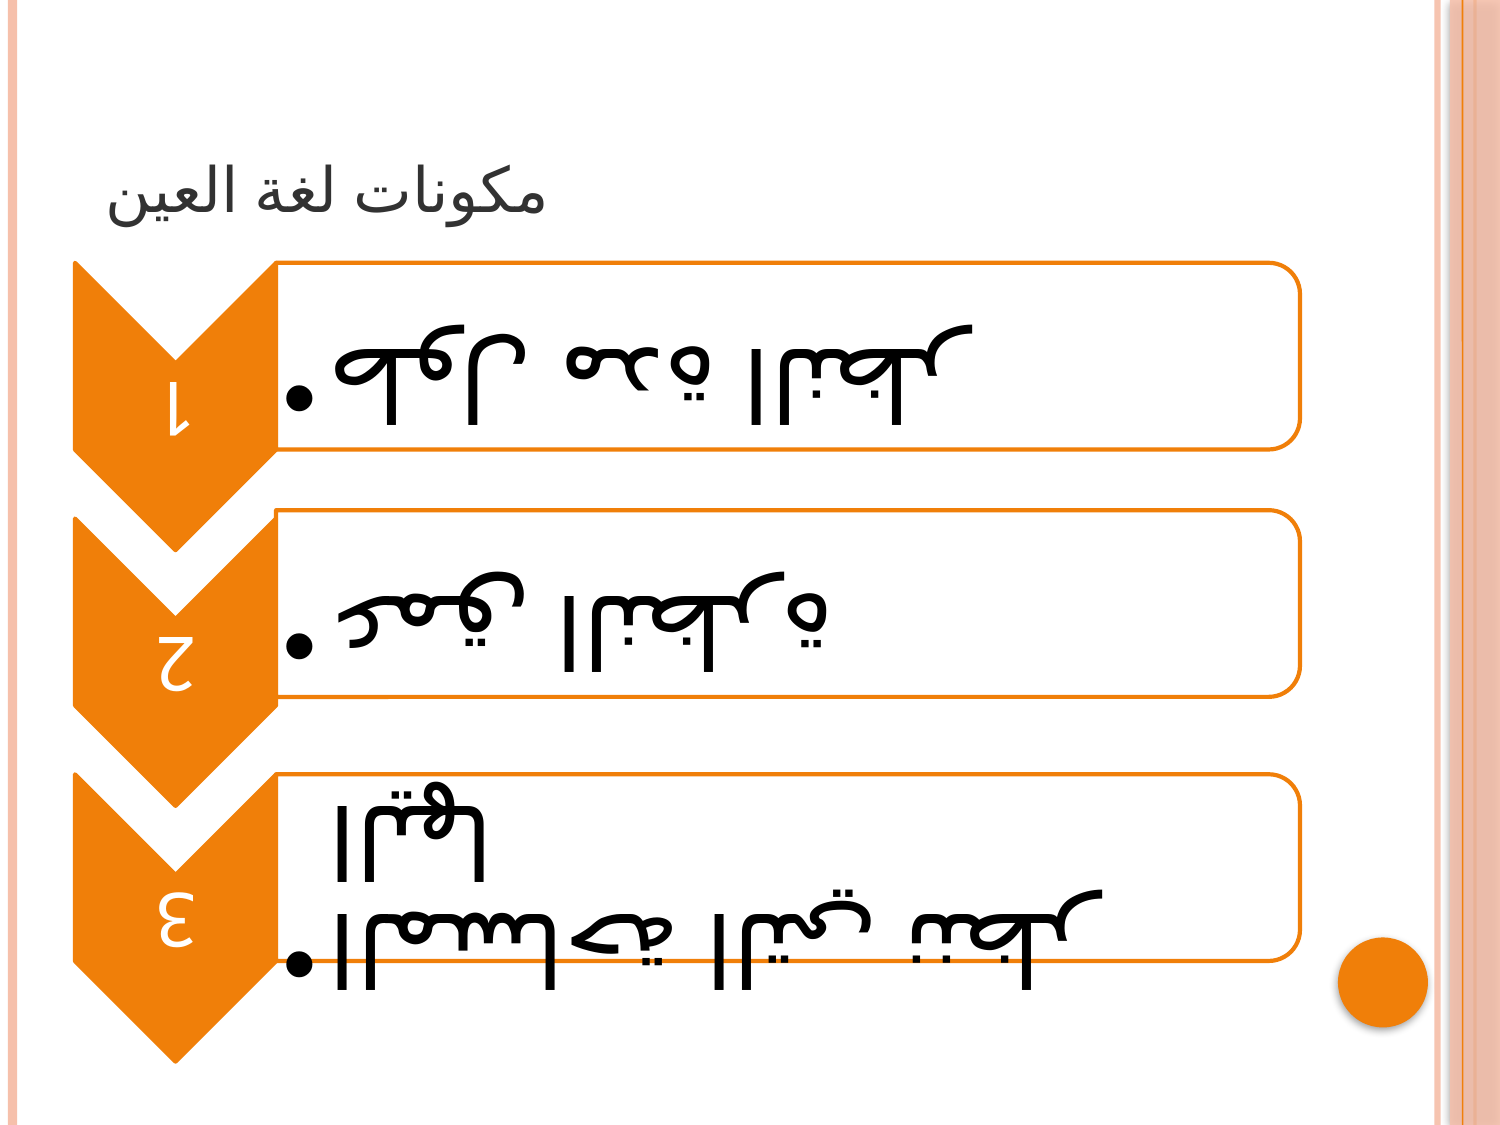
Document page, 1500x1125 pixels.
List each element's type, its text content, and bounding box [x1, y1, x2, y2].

title مكونات لغة العين [75, 45, 1300, 233]
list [74, 261, 1301, 1063]
